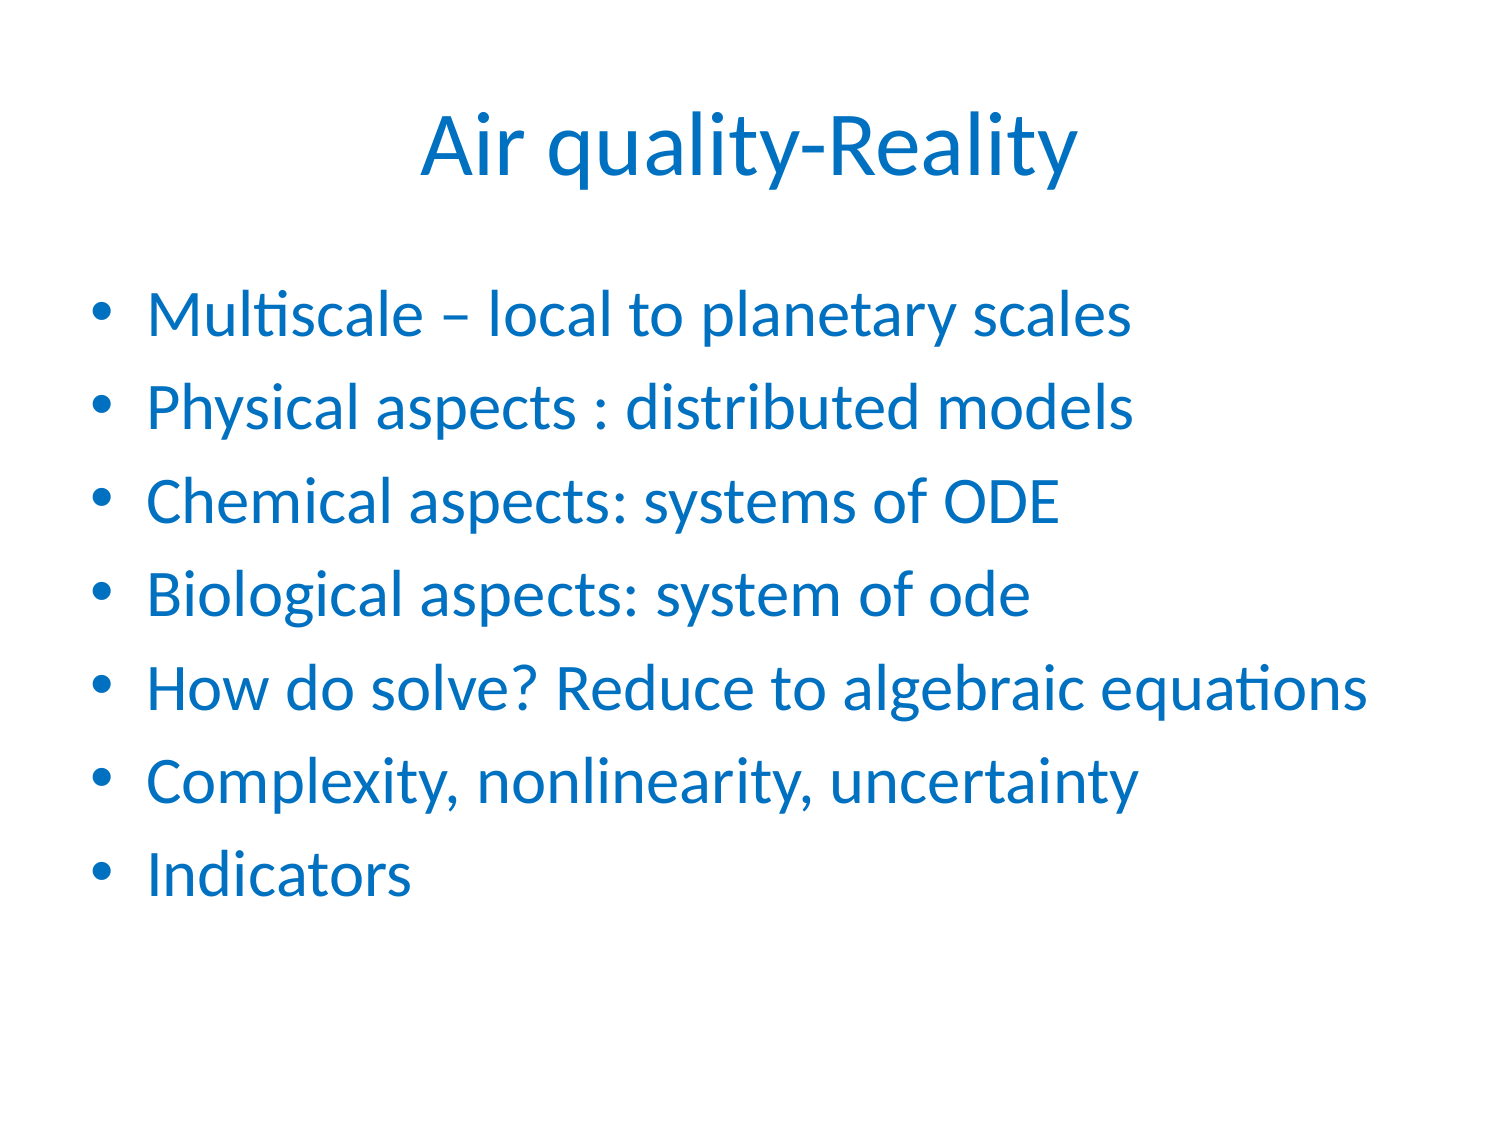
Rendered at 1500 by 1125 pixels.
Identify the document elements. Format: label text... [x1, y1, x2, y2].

title Air quality-Reality [75, 45, 1425, 233]
list Multiscale – local to planetary scales Physical aspects : distributed models Chemical aspects: systems of ODE Biological aspects: system of ode How do solve? Reduce to algebraic equations Complexity, nonlinearity, uncertainty Indicators [75, 262, 1425, 1005]
